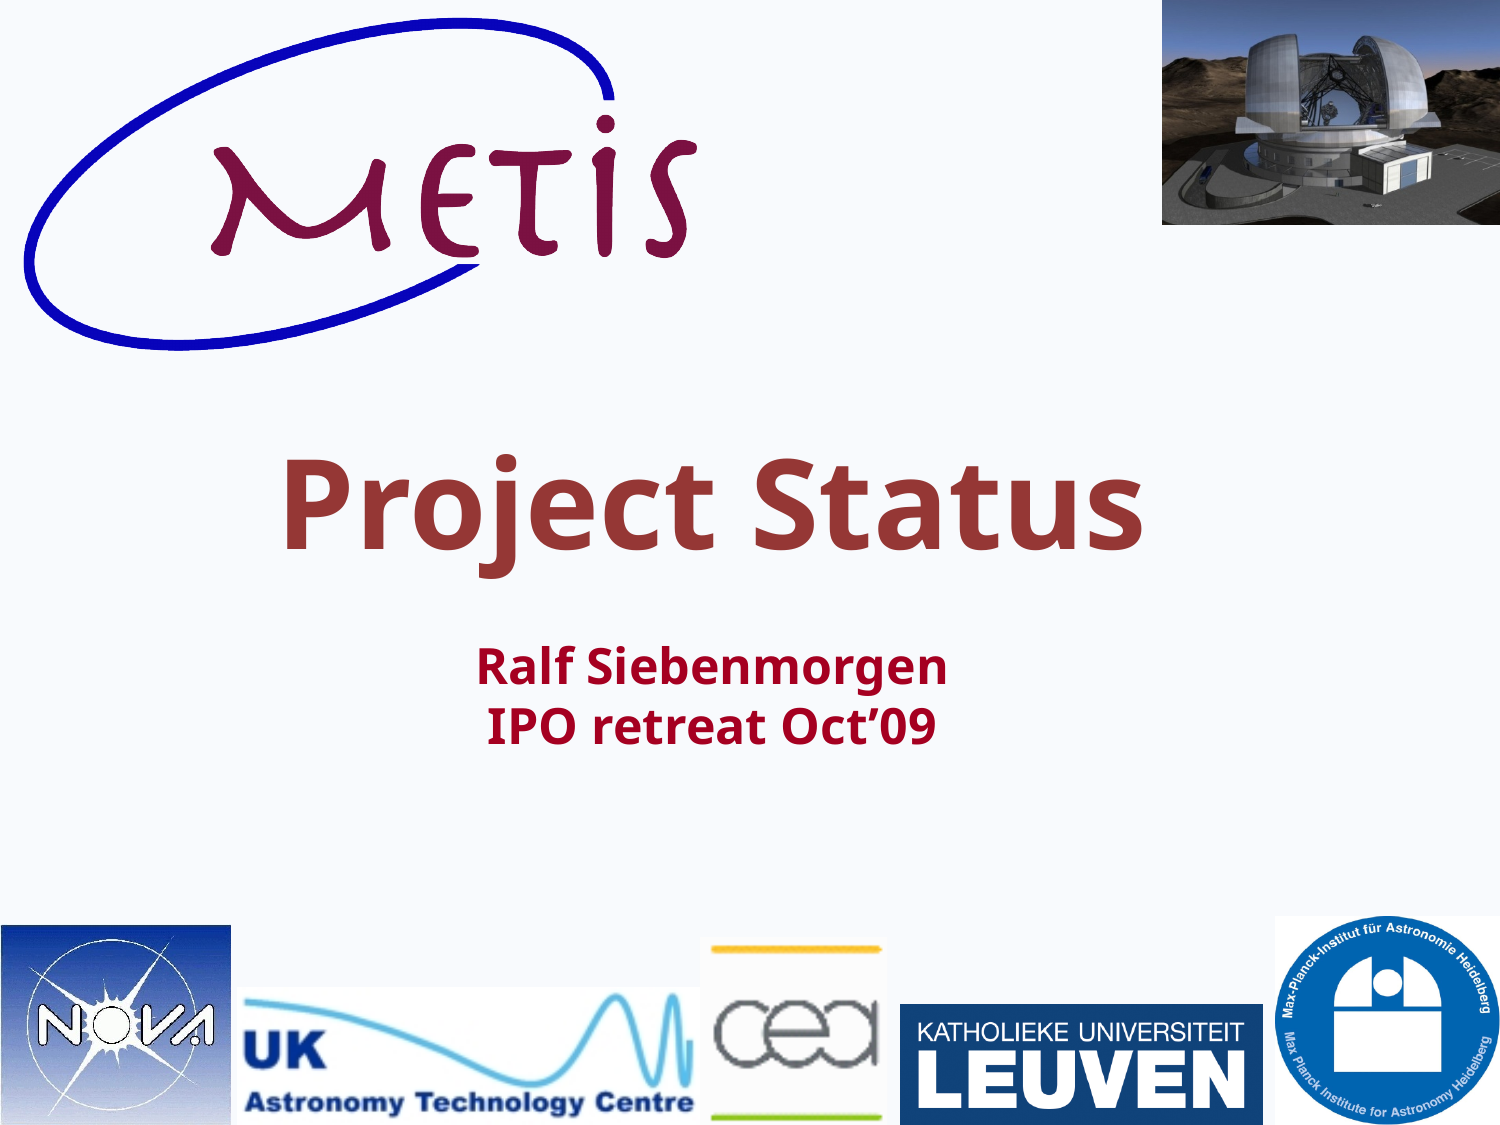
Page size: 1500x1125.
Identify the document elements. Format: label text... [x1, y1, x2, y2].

picture [1162, 0, 1500, 226]
picture [1274, 916, 1500, 1125]
picture [237, 937, 888, 1125]
picture [0, 924, 231, 1125]
picture [899, 1003, 1263, 1125]
title Project Status Ralf Siebenmorgen IPO retreat Oct’09 [0, 412, 1426, 767]
picture [12, 0, 731, 388]
